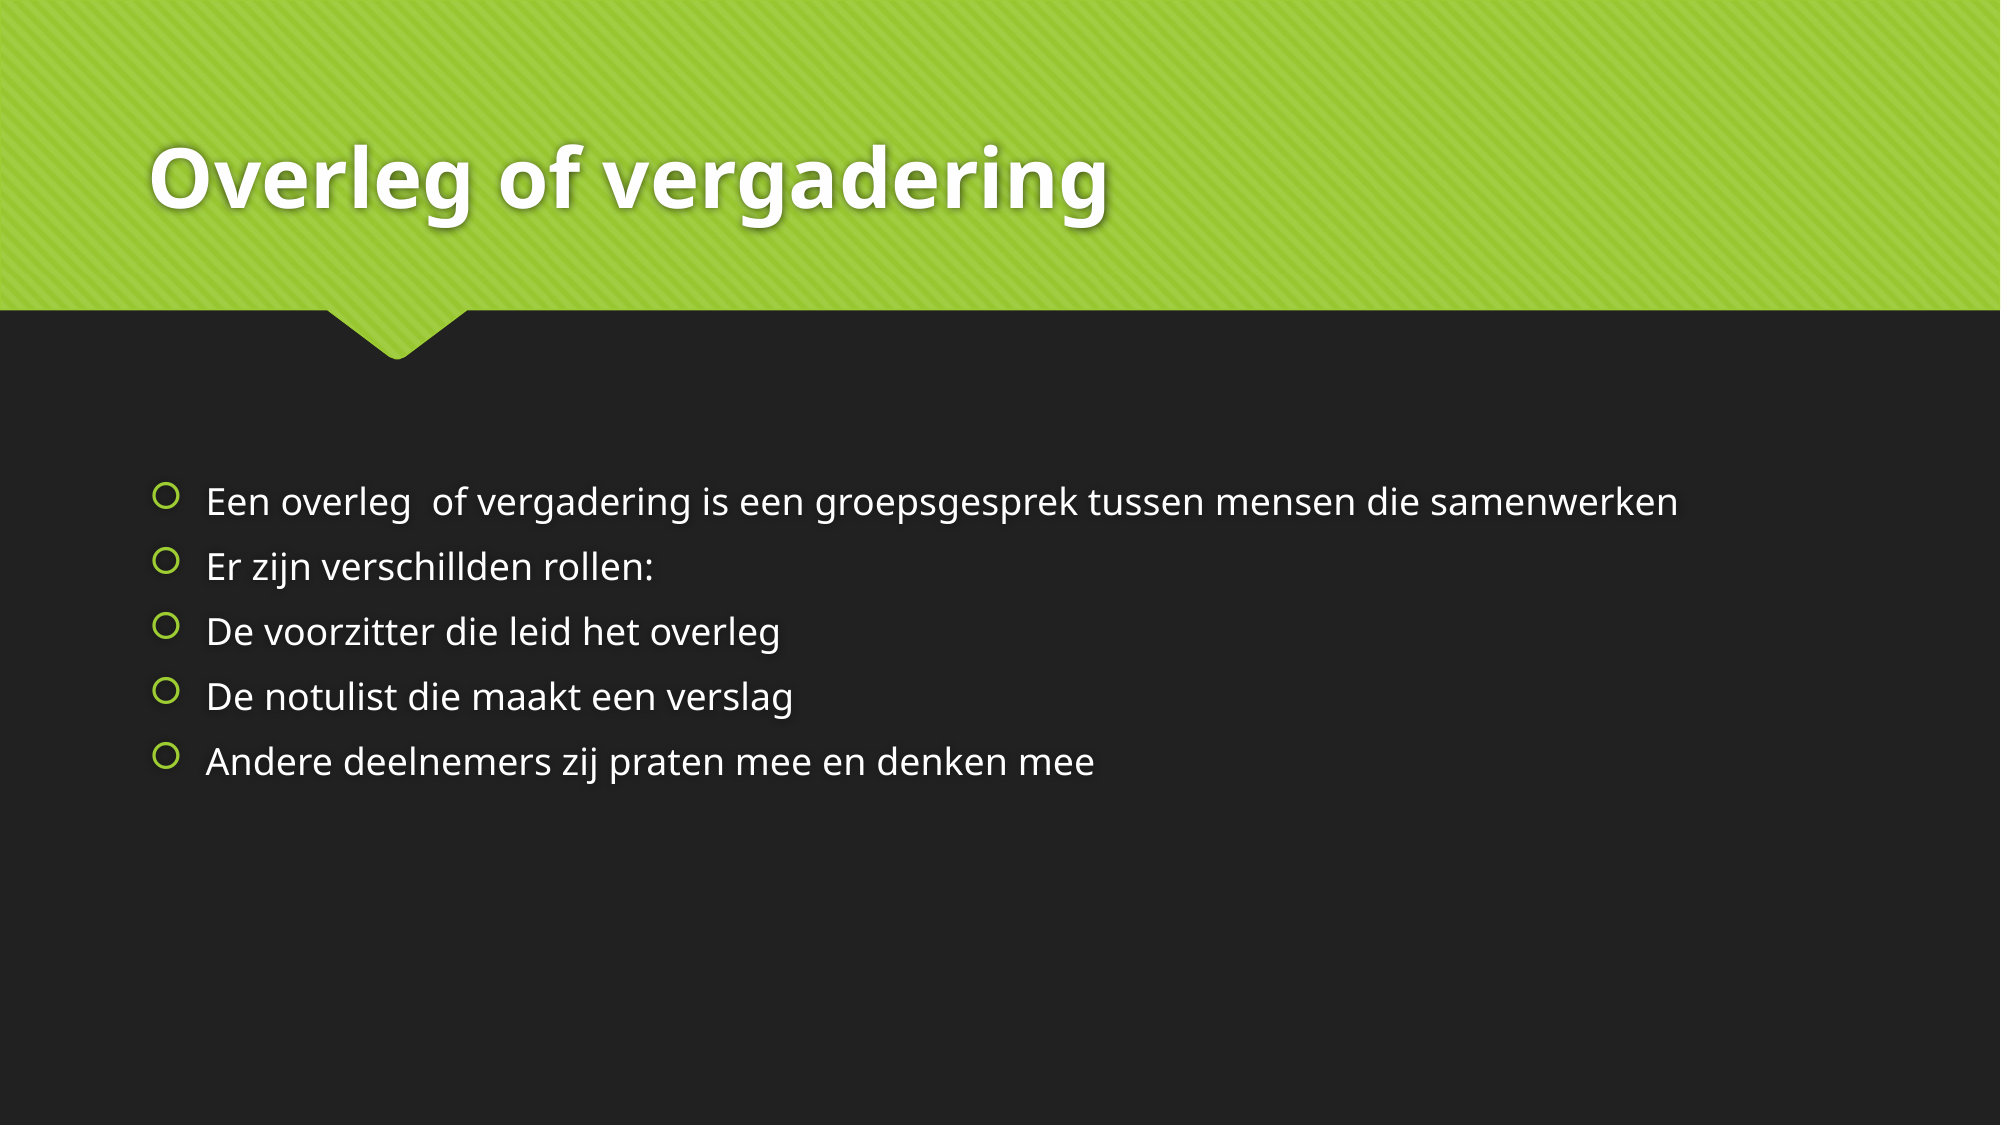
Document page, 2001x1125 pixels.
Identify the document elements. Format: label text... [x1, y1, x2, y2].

list Een overleg of vergadering is een groepsgesprek tussen mensen die samenwerken Er zijn verschillden rollen: De voorzitter die leid het overleg De notulist die maakt een verslag Andere deelnemers zij praten mee en denken mee [134, 364, 1866, 962]
title Overleg of vergadering [132, 73, 1868, 233]
